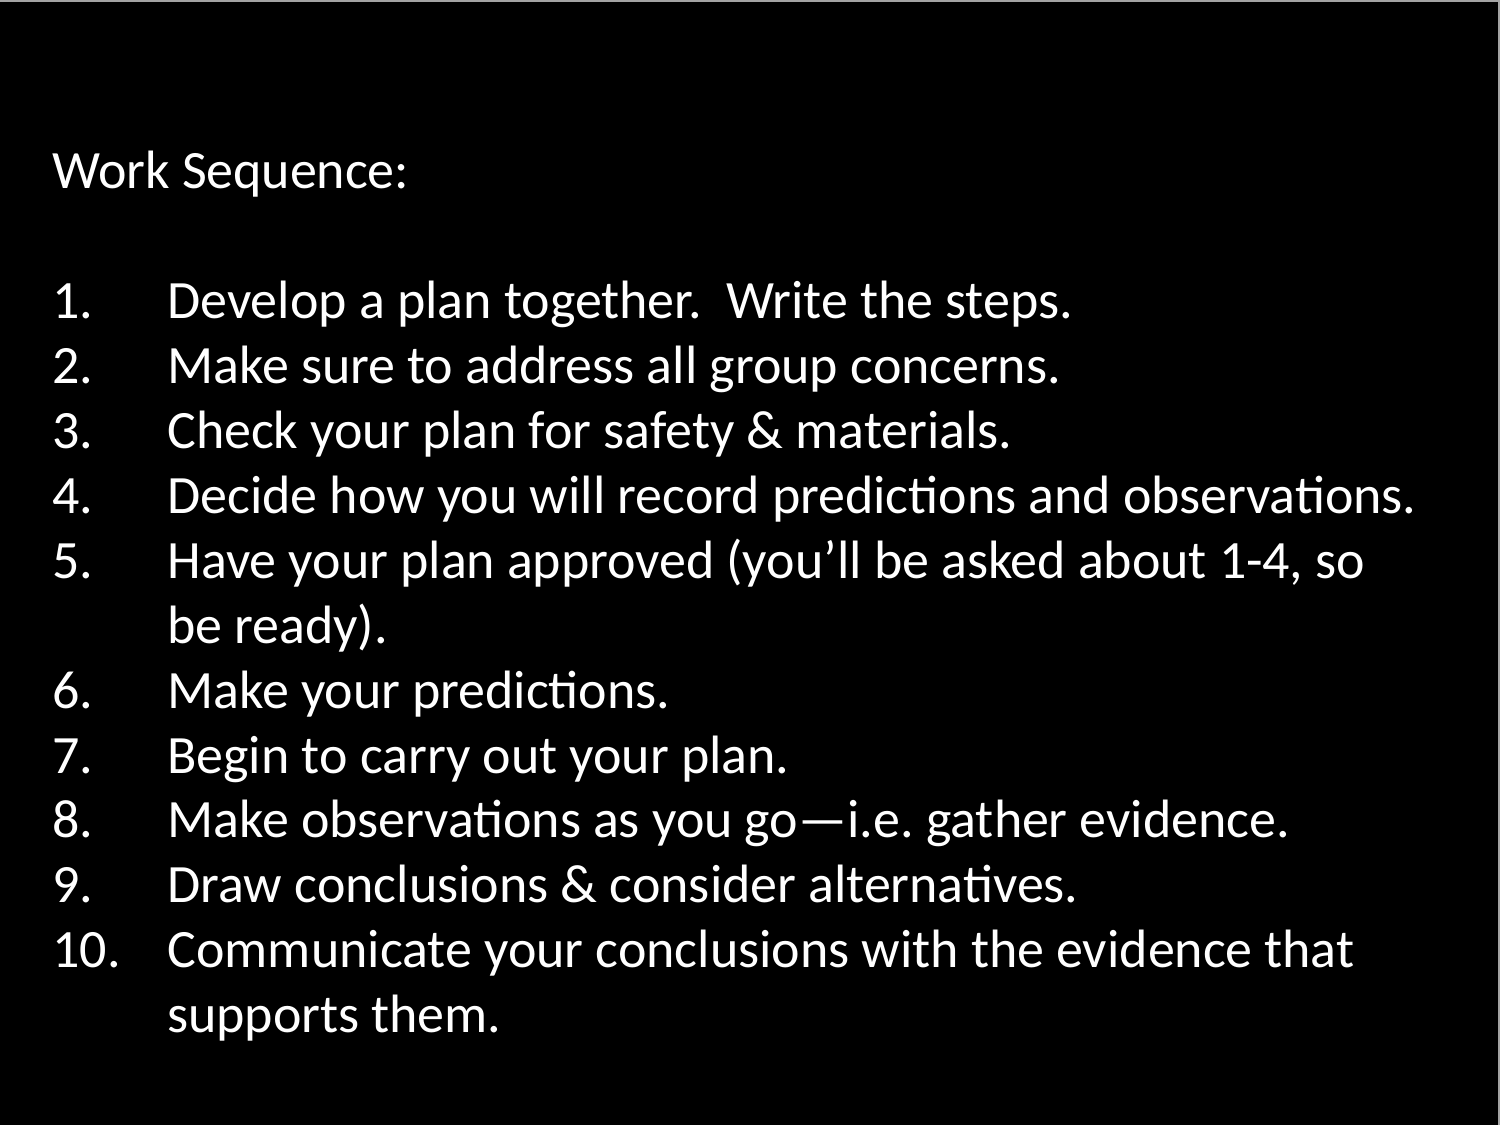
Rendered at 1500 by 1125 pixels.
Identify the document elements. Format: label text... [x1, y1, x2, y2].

text_box Work Sequence: Develop a plan together. Write the steps. Make sure to address all group concerns. Check your plan for safety & materials. Decide how you will record predictions and observations. Have your plan approved (you’ll be asked about 1-4, so be ready). Make your predictions. Begin to carry out your plan. Make observations as you go—i.e. gather evidence. Draw conclusions & consider alternatives. Communicate your conclusions with the evidence that supports them. [37, 62, 1438, 1080]
text_box [0, 0, 1500, 1125]
